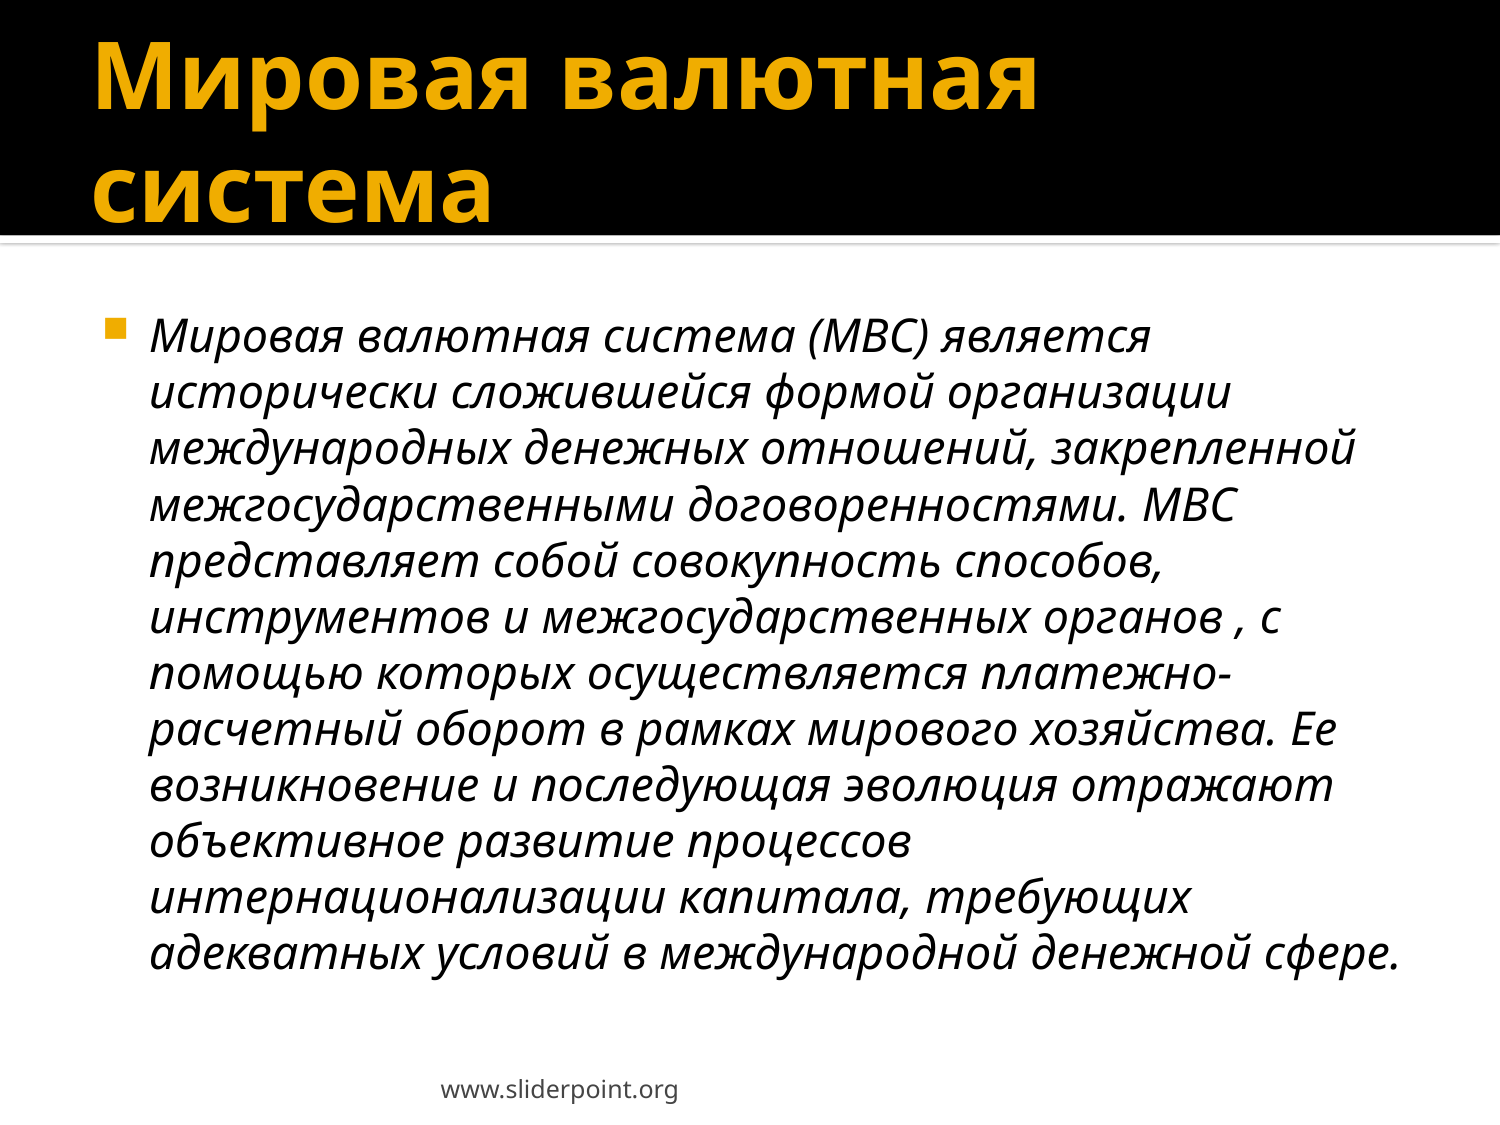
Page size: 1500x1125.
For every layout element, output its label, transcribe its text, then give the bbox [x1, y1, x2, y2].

list Мировая валютная система (МВС) является исторически сложившейся формой организации международных денежных отношений, закрепленной межгосударственными договоренностями. МВС представляет собой совокупность способов, инструментов и межгосударственных органов , с помощью которых осуществляется платежно-расчетный оборот в рамках мирового хозяйства. Ее возникновение и последующая эволюция отражают объективное развитие процессов интернационализации капитала, требующих адекватных условий в международной денежной сфере. [75, 291, 1425, 1050]
footer www.sliderpoint.org [433, 1062, 1337, 1108]
title Мировая валютная система [75, 25, 1425, 231]
